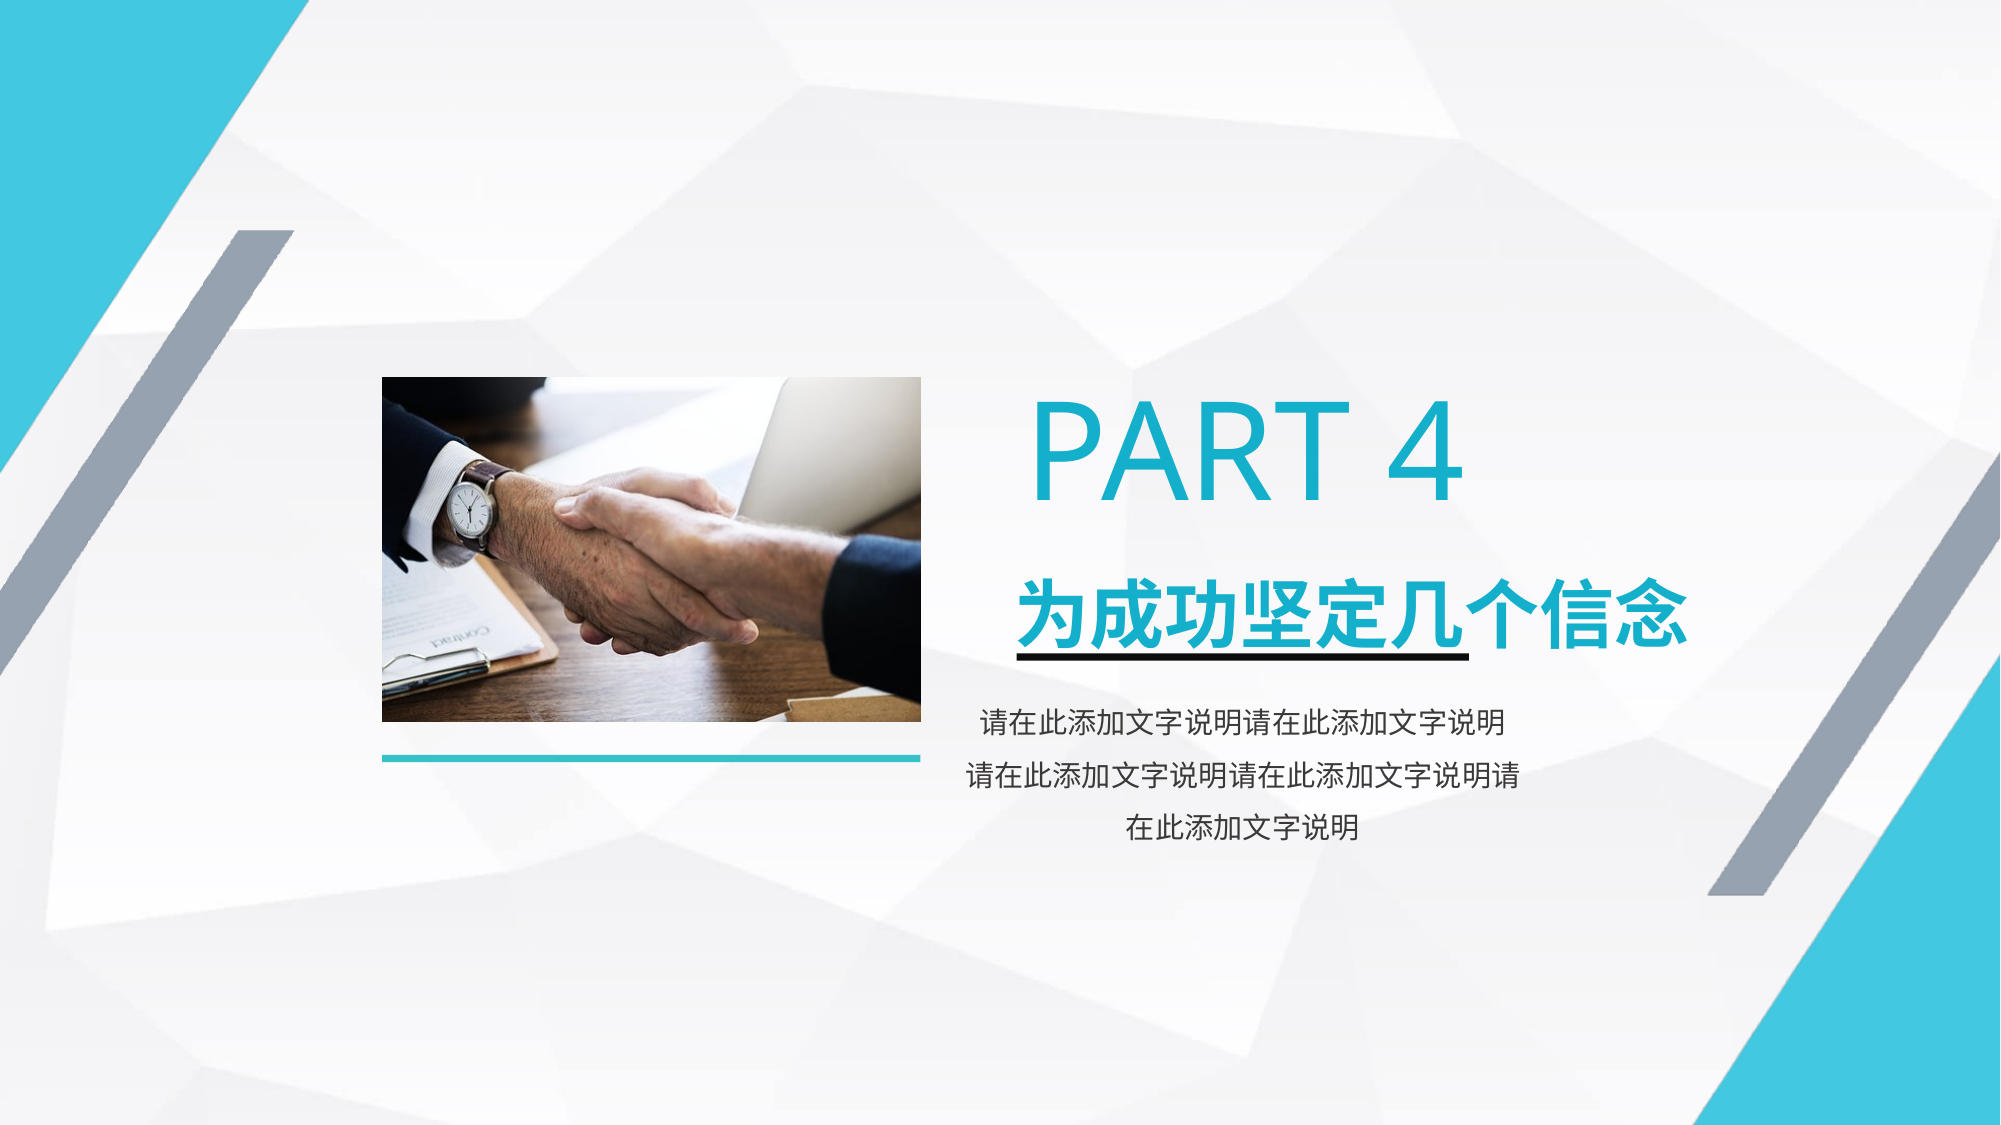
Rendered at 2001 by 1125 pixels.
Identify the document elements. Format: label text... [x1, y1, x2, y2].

text_box 请在此添加文字说明请在此添加文字说明 请在此添加文字说明请在此添加文字说明请在此添加文字说明 [947, 679, 1539, 887]
text_box [1016, 652, 1470, 662]
text_box [381, 754, 921, 763]
text_box 为成功坚定几个信念 [999, 541, 1623, 665]
text_box PART 4 [1010, 355, 1481, 536]
picture [0, 0, 2000, 1125]
